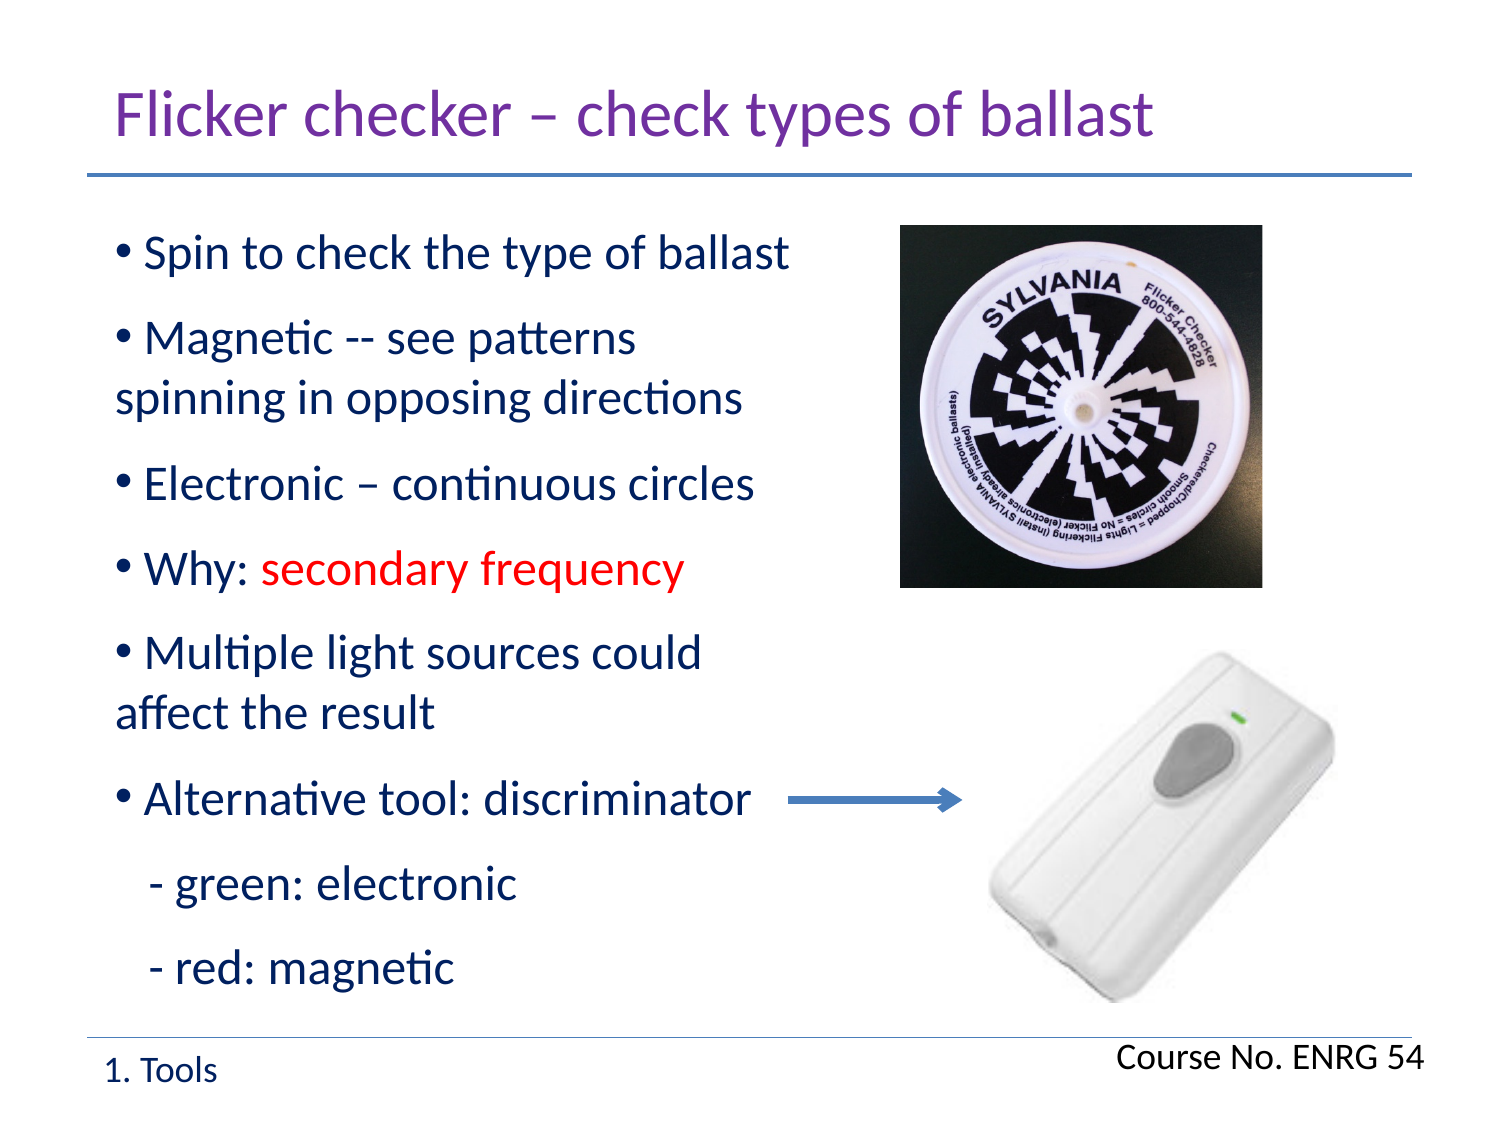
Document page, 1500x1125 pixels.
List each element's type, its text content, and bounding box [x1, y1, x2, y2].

text_box Course No. ENRG 54 [1101, 1024, 1441, 1085]
picture [899, 224, 1263, 588]
text_box Flicker checker – check types of ballast [99, 62, 1375, 158]
picture [987, 649, 1338, 1003]
text_box Spin to check the type of ballast Magnetic -- see patterns spinning in opposing directions Electronic – continuous circles Why: secondary frequency Multiple light sources could affect the result Alternative tool: discriminator - green: electronic - red: magnetic [99, 212, 825, 1003]
text_box 1. Tools [88, 1045, 233, 1098]
